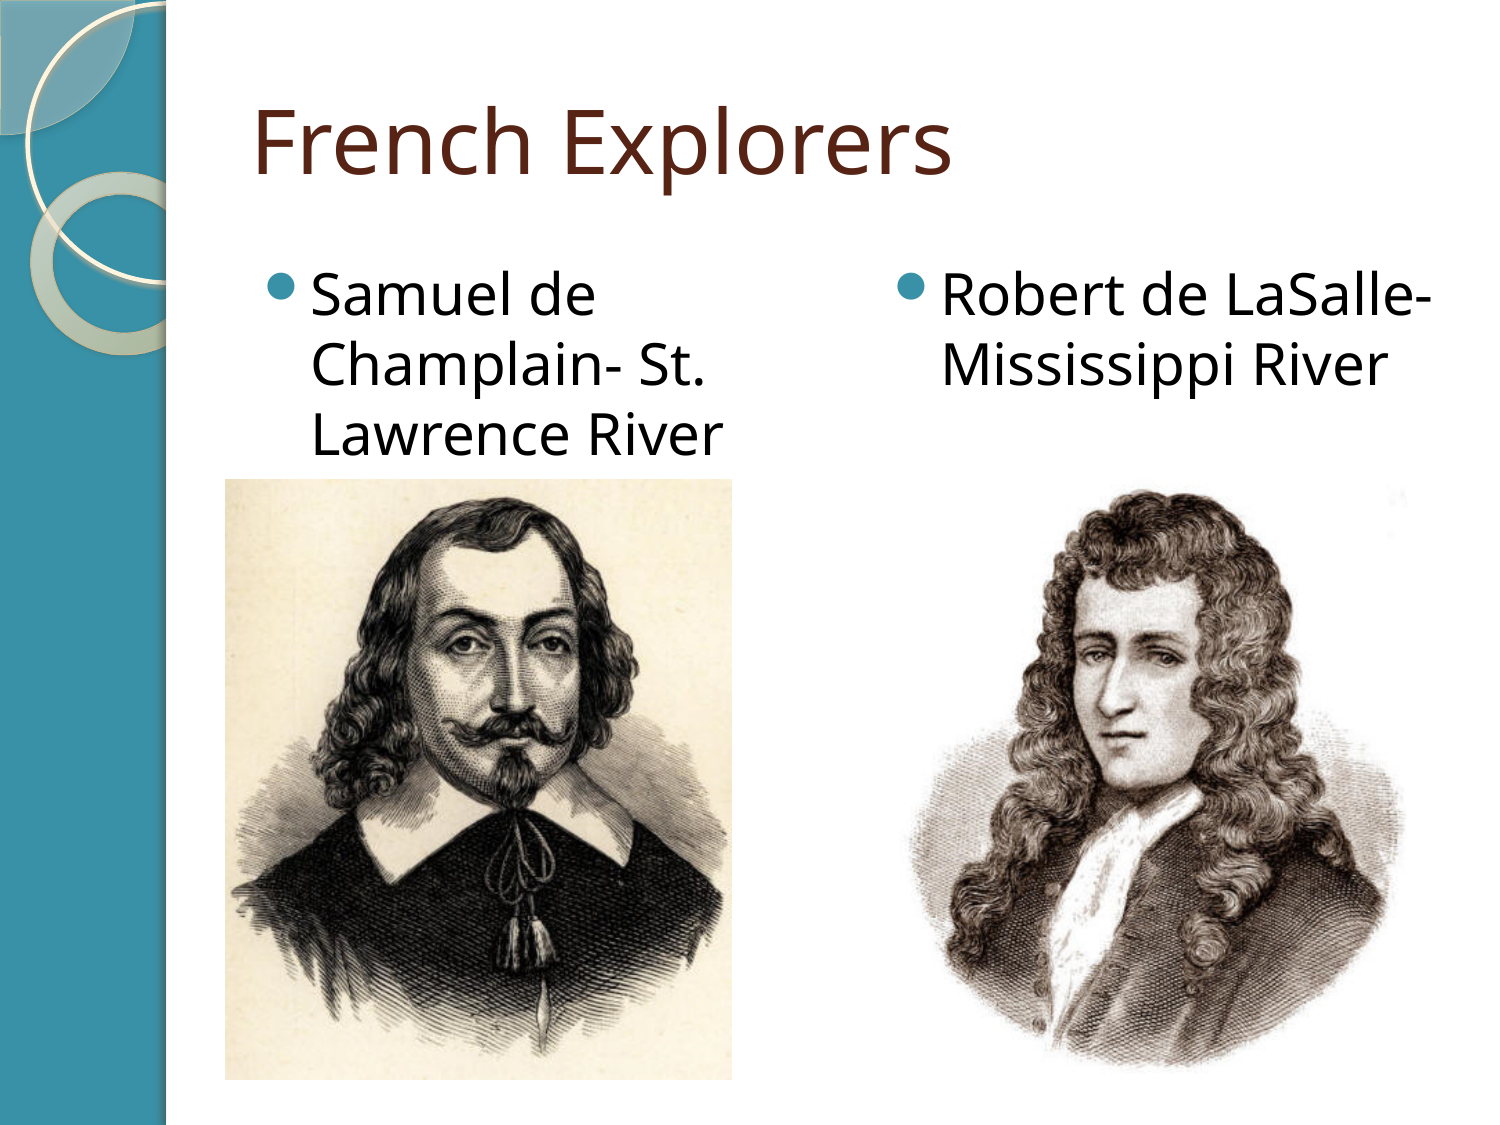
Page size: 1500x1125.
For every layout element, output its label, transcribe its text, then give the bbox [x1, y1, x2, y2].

list Samuel de Champlain- St. Lawrence River [235, 249, 836, 1015]
list Robert de LaSalle- Mississippi River [865, 249, 1466, 1015]
picture [899, 474, 1408, 1091]
title French Explorers [235, 45, 1466, 233]
picture [224, 479, 732, 1081]
